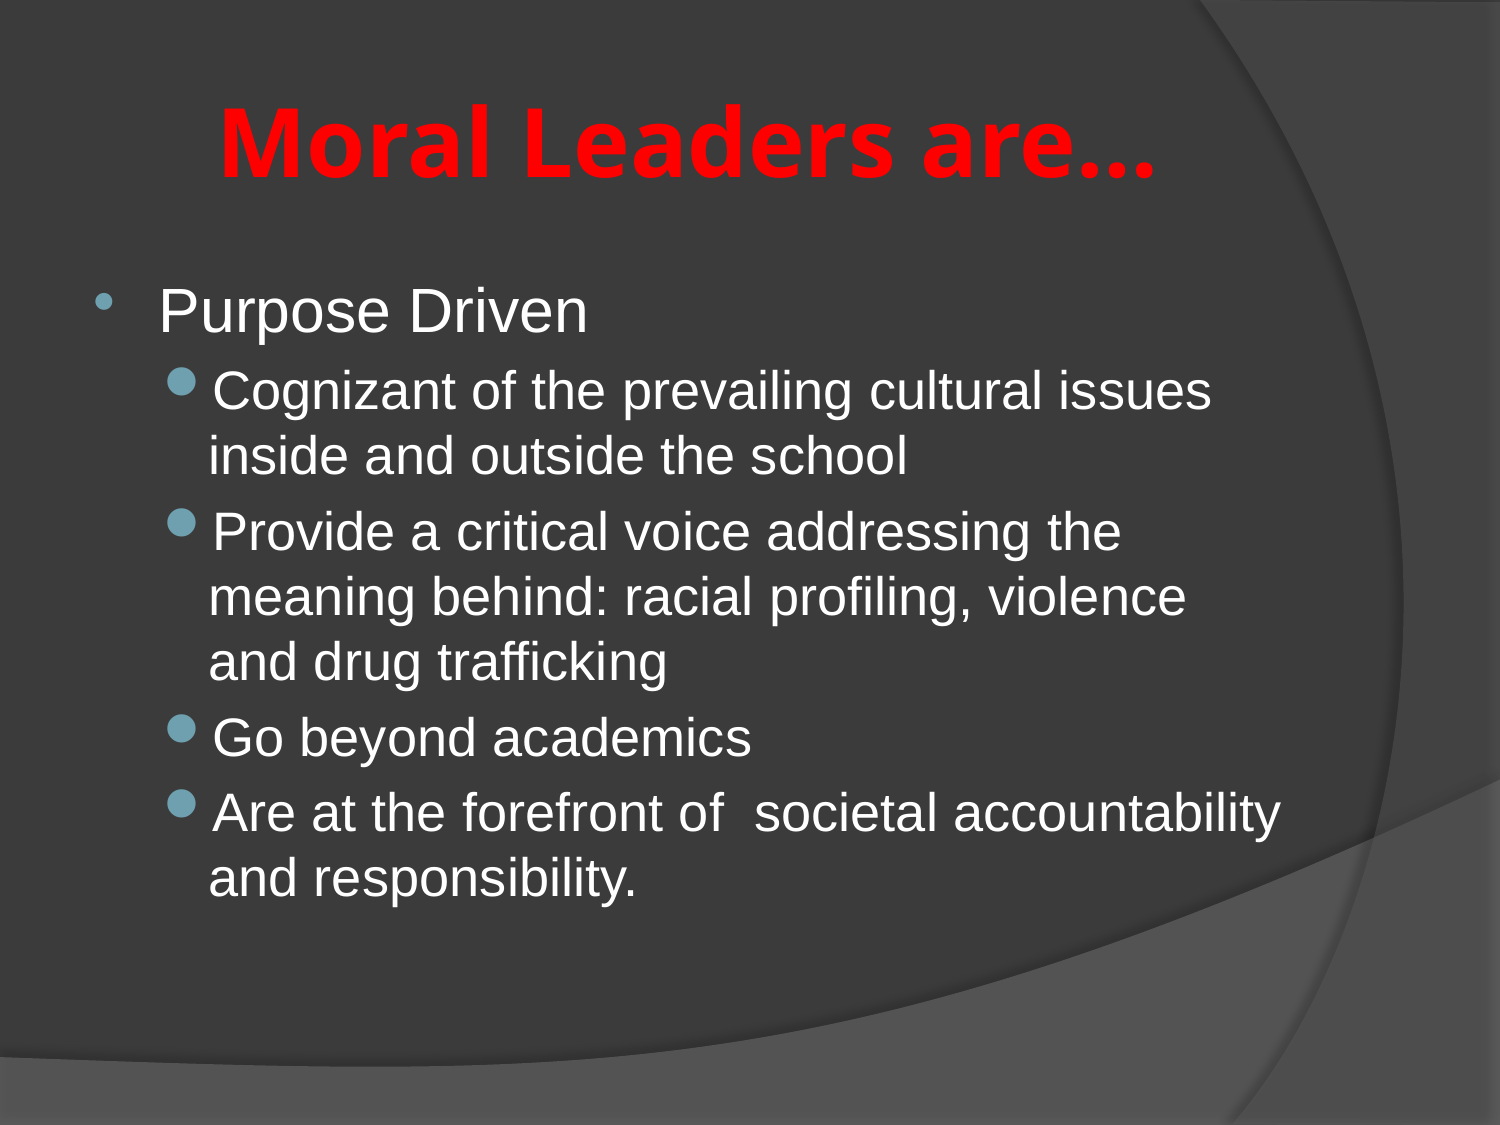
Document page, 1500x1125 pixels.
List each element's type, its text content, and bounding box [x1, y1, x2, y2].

list Purpose Driven Cognizant of the prevailing cultural issues inside and outside the school Provide a critical voice addressing the meaning behind: racial profiling, violence and drug trafficking Go beyond academics Are at the forefront of societal accountability and responsibility. [75, 262, 1300, 1005]
title Moral Leaders are… [75, 45, 1300, 233]
